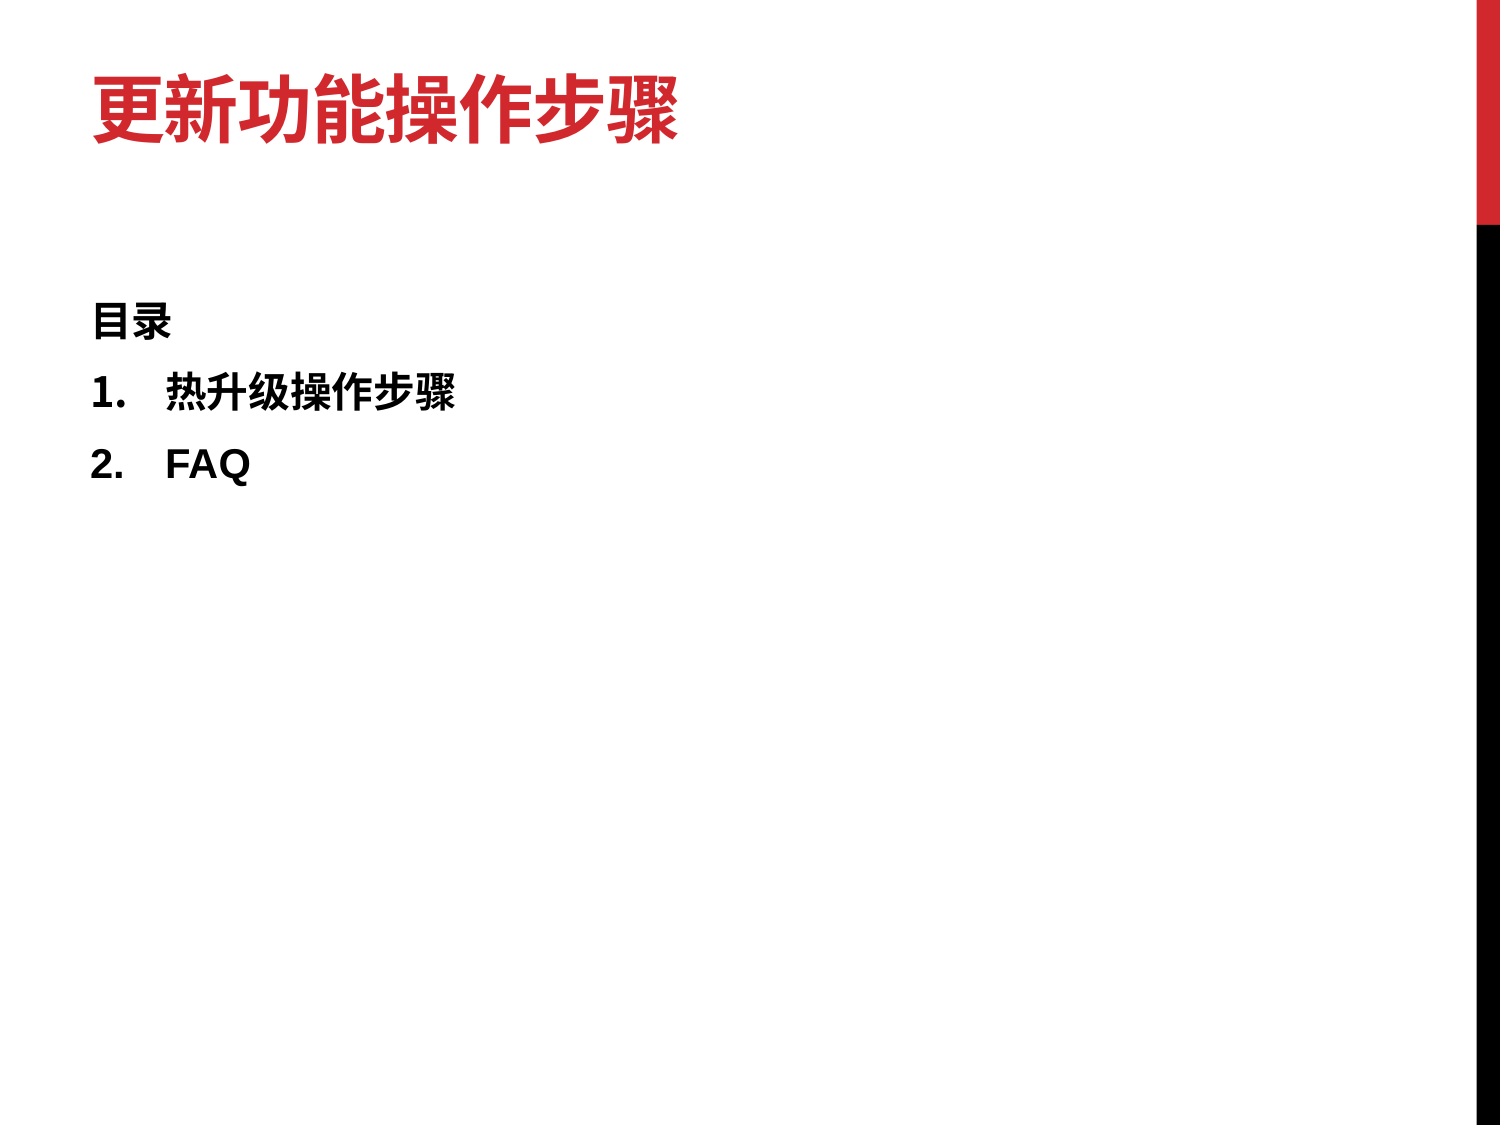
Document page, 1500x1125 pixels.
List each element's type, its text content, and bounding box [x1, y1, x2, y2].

list 目录 热升级操作步骤 FAQ [75, 287, 1325, 1005]
title 更新功能操作步骤 [75, 25, 1025, 250]
